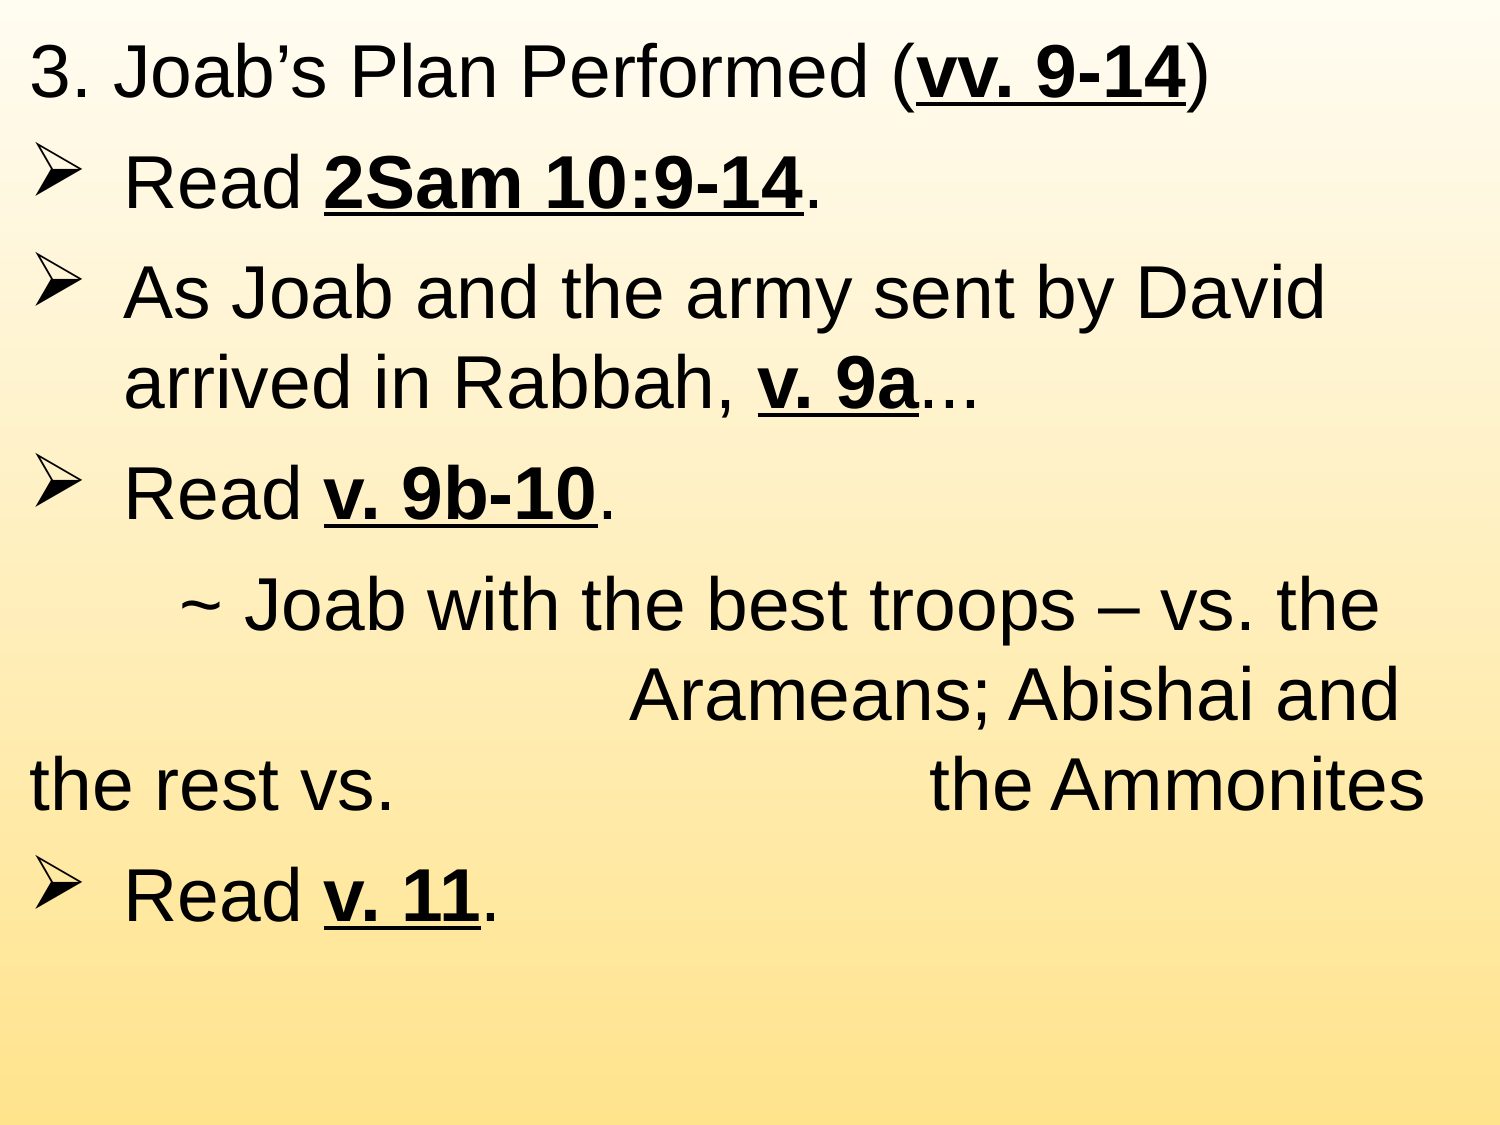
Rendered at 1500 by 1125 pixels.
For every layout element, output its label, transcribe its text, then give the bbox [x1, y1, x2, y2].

subtitle 3. Joab’s Plan Performed (vv. 9-14) Read 2Sam 10:9-14. As Joab and the army sent by David arrived in Rabbah, v. 9a... Read v. 9b-10. ~ Joab with the best troops – vs. the Arameans; Abishai and the rest vs. the Ammonites Read v. 11. [14, 14, 1482, 1104]
